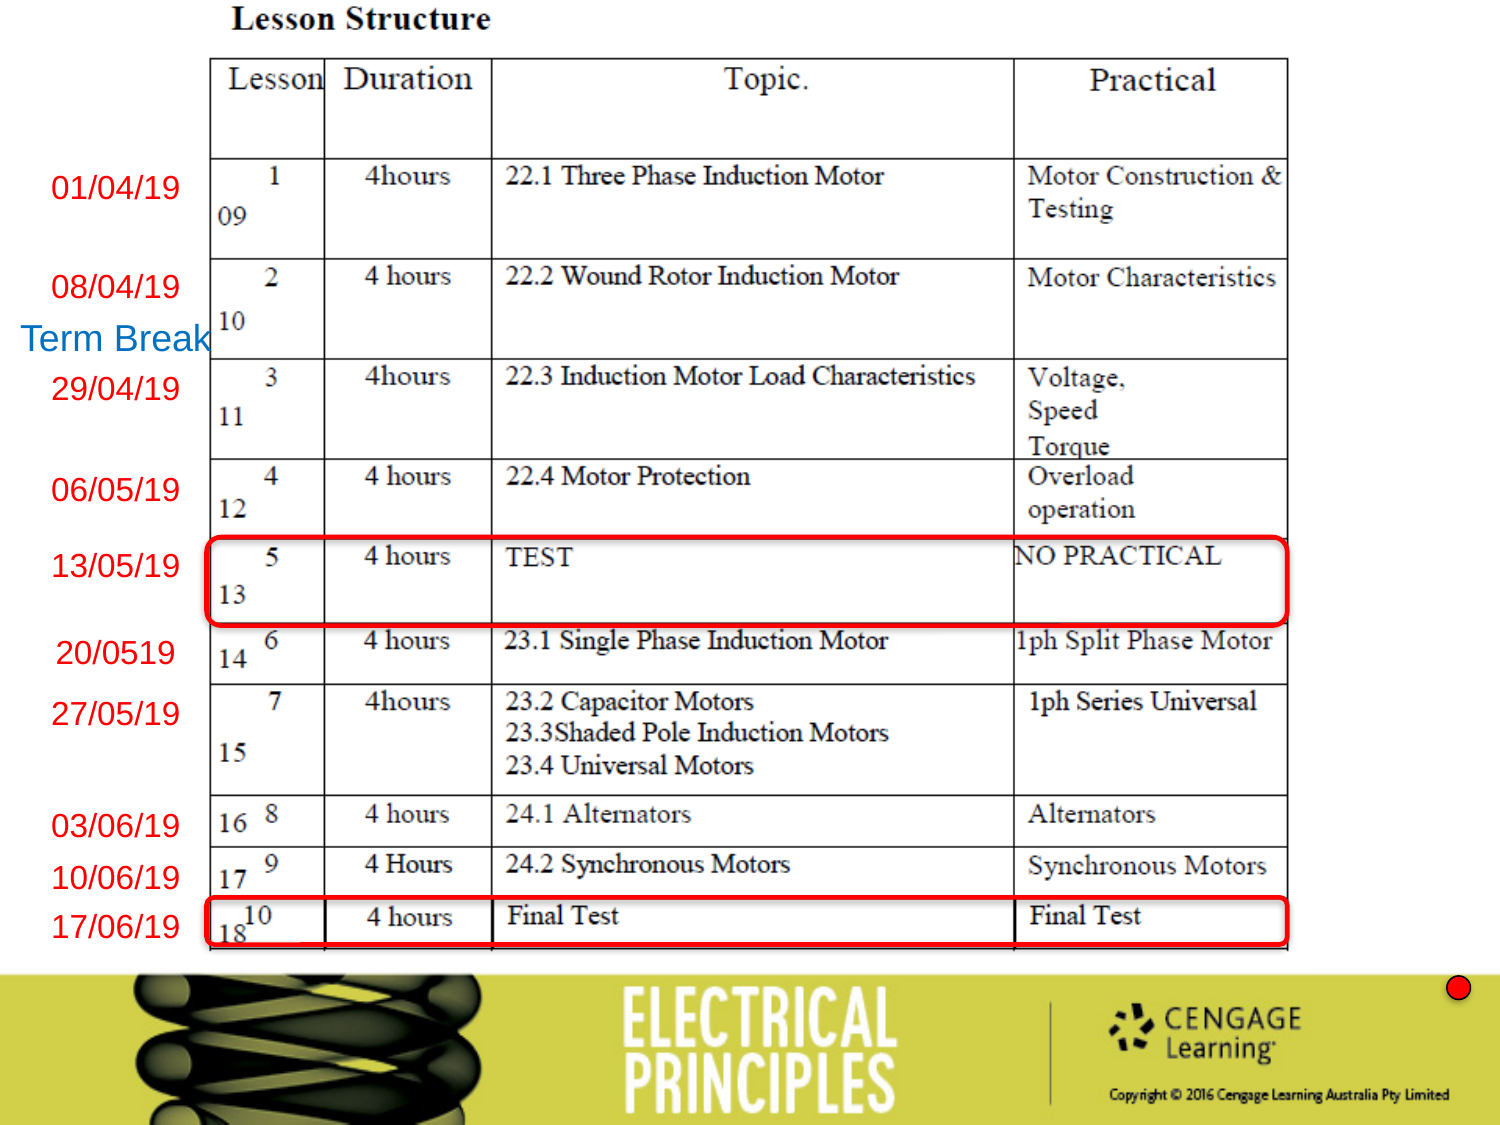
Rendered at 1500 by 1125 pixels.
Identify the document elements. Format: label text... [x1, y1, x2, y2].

text_box [1446, 975, 1472, 1001]
text_box 10/06/19 [24, 848, 186, 904]
picture [0, 0, 1500, 1125]
text_box 13/05/19 [24, 537, 186, 592]
text_box 17/06/19 [24, 904, 186, 952]
text_box 29/04/19 [24, 367, 186, 415]
text_box 03/06/19 [24, 796, 186, 848]
text_box 27/05/19 [24, 684, 186, 740]
text_box 01/04/19 [24, 159, 186, 214]
text_box Term Break [0, 306, 186, 367]
text_box 08/04/19 [24, 257, 186, 306]
text_box 20/0519 [24, 624, 186, 679]
text_box 06/05/19 [24, 460, 186, 515]
